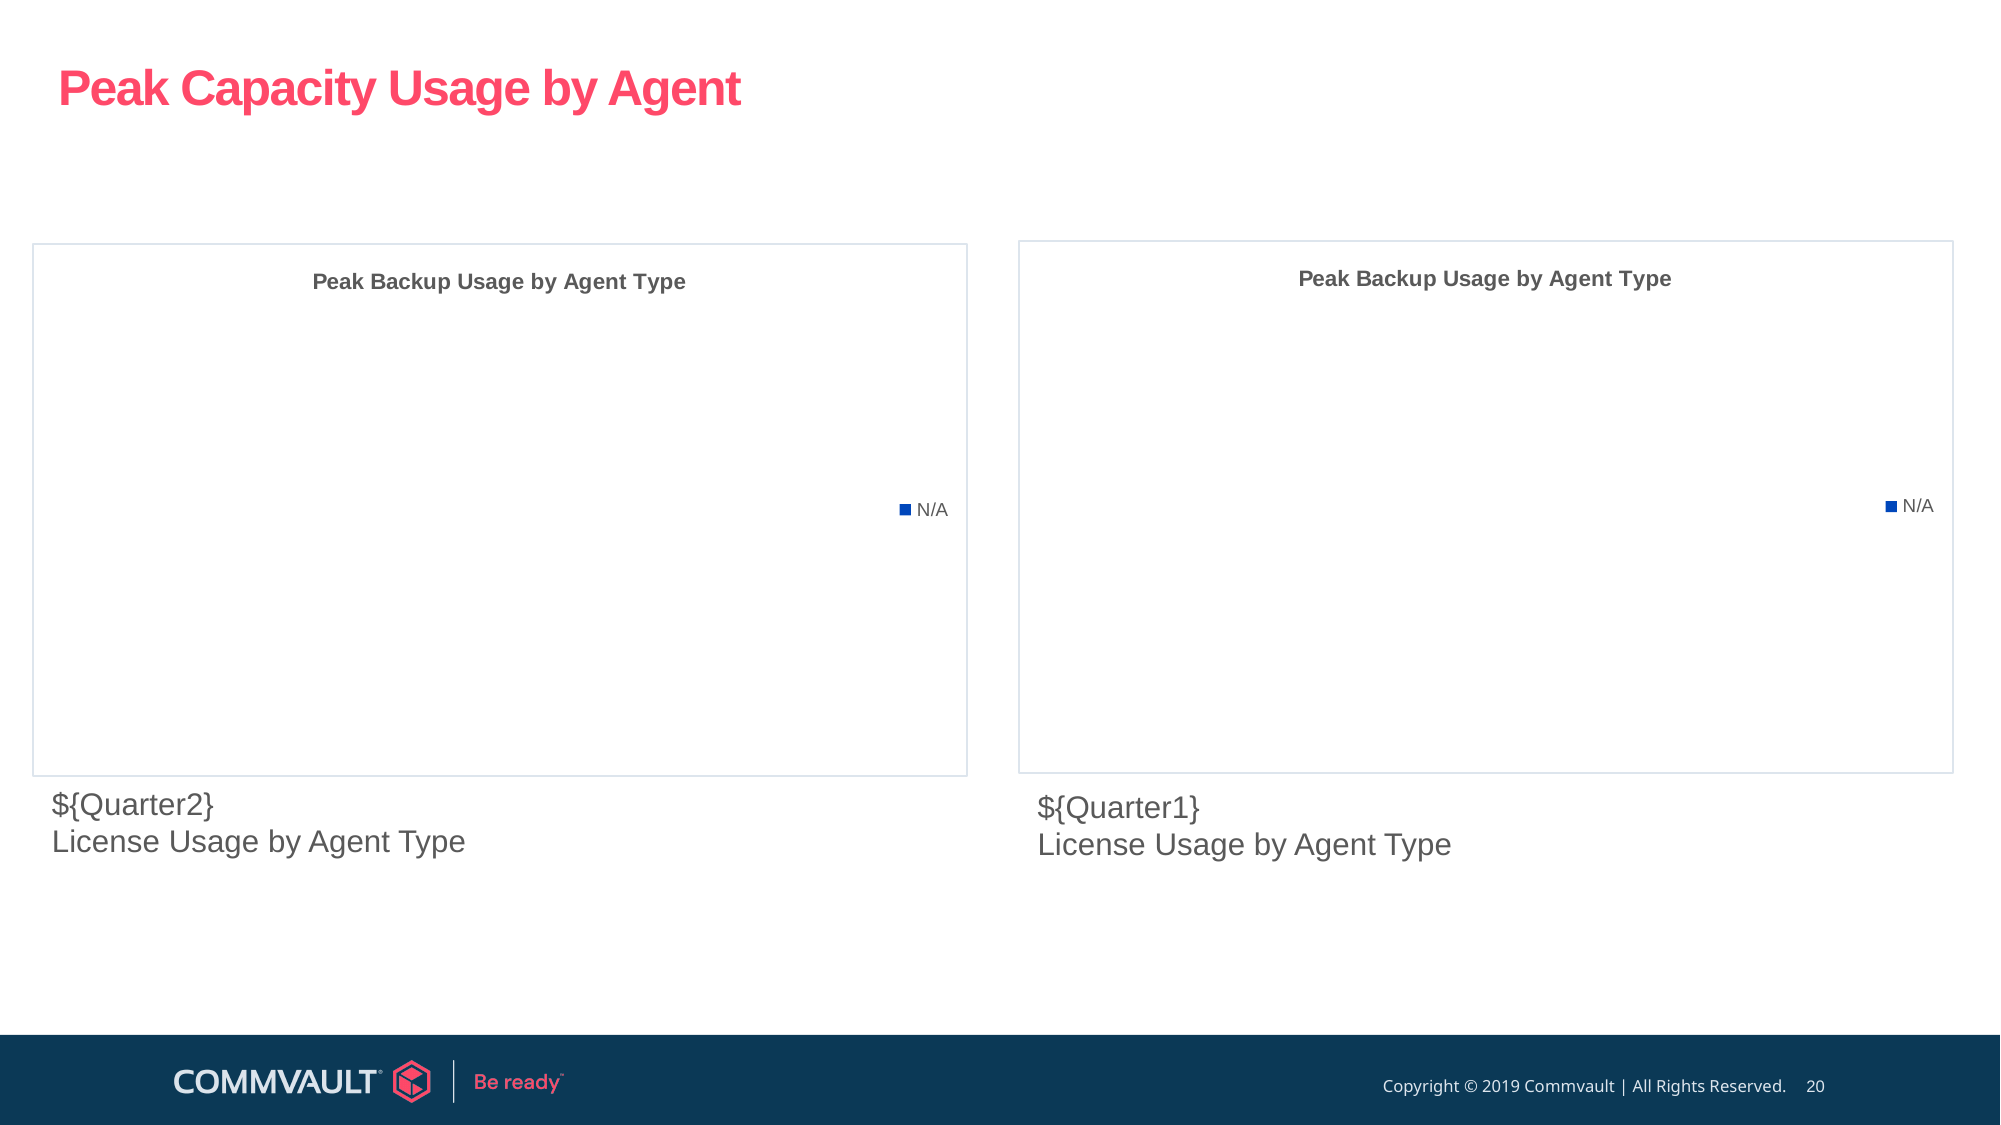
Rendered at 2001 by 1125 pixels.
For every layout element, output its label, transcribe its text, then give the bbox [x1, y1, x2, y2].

chart [1017, 239, 1954, 774]
picture [174, 1060, 564, 1103]
title Peak Capacity Usage by Agent [58, 46, 1709, 117]
text_box ${Quarter2} License Usage by Agent Type [31, 778, 770, 869]
slide_number 20 [1790, 1051, 1825, 1097]
text_box ${Quarter1} License Usage by Agent Type [1017, 776, 1753, 872]
chart [31, 242, 968, 778]
